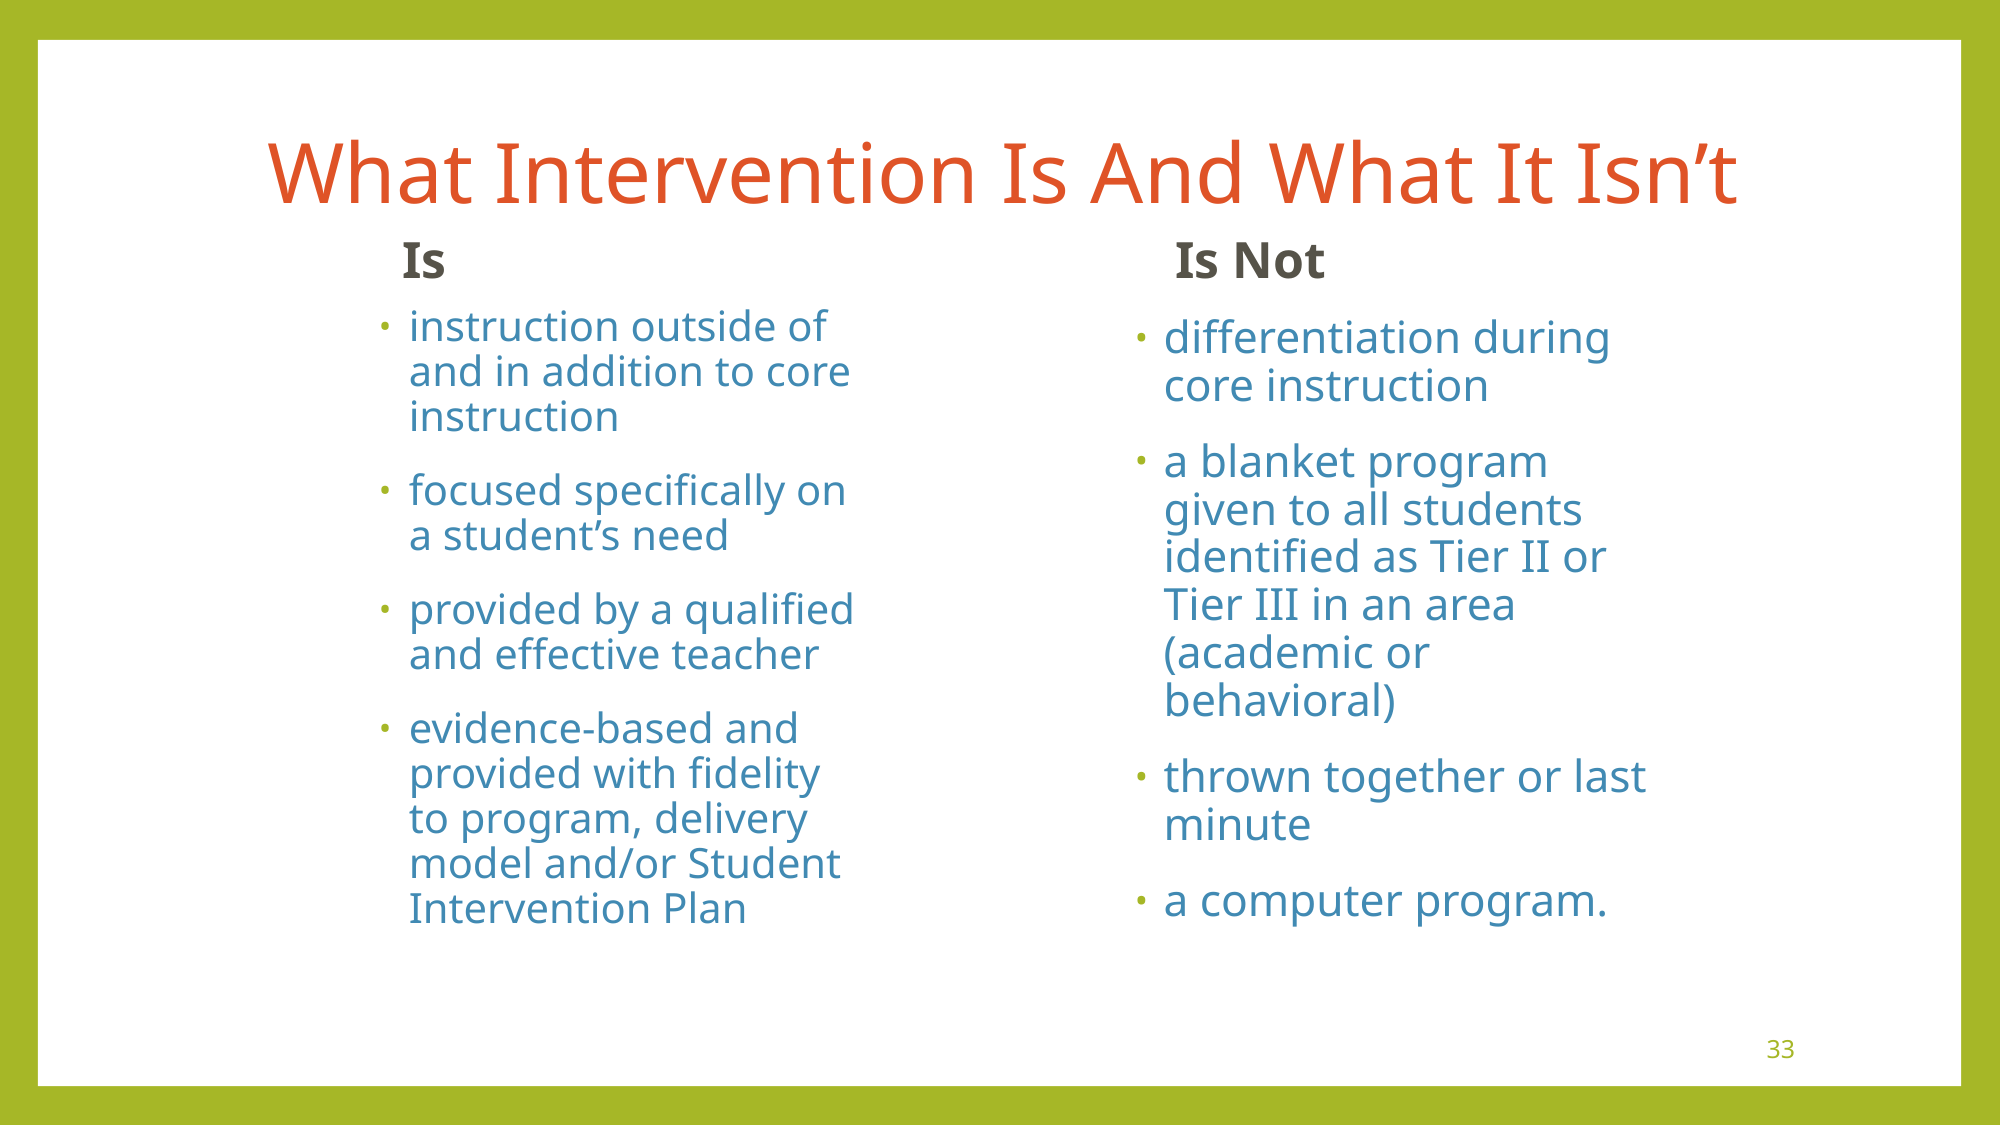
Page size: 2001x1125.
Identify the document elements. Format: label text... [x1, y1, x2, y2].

slide_number 33 [1530, 1020, 1811, 1081]
list Is [387, 227, 903, 298]
list Is Not [1160, 227, 1675, 298]
list differentiation during core instruction a blanket program given to all students identified as Tier II or Tier III in an area (academic or behavioral) thrown together or last minute a computer program. [1112, 307, 1675, 938]
title What Intervention Is And What It Isn’t [193, 65, 1814, 289]
list instruction outside of and in addition to core instruction focused specifically on a student’s need provided by a qualified and effective teacher evidence-based and provided with fidelity to program, delivery model and/or Student Intervention Plan [356, 297, 872, 975]
